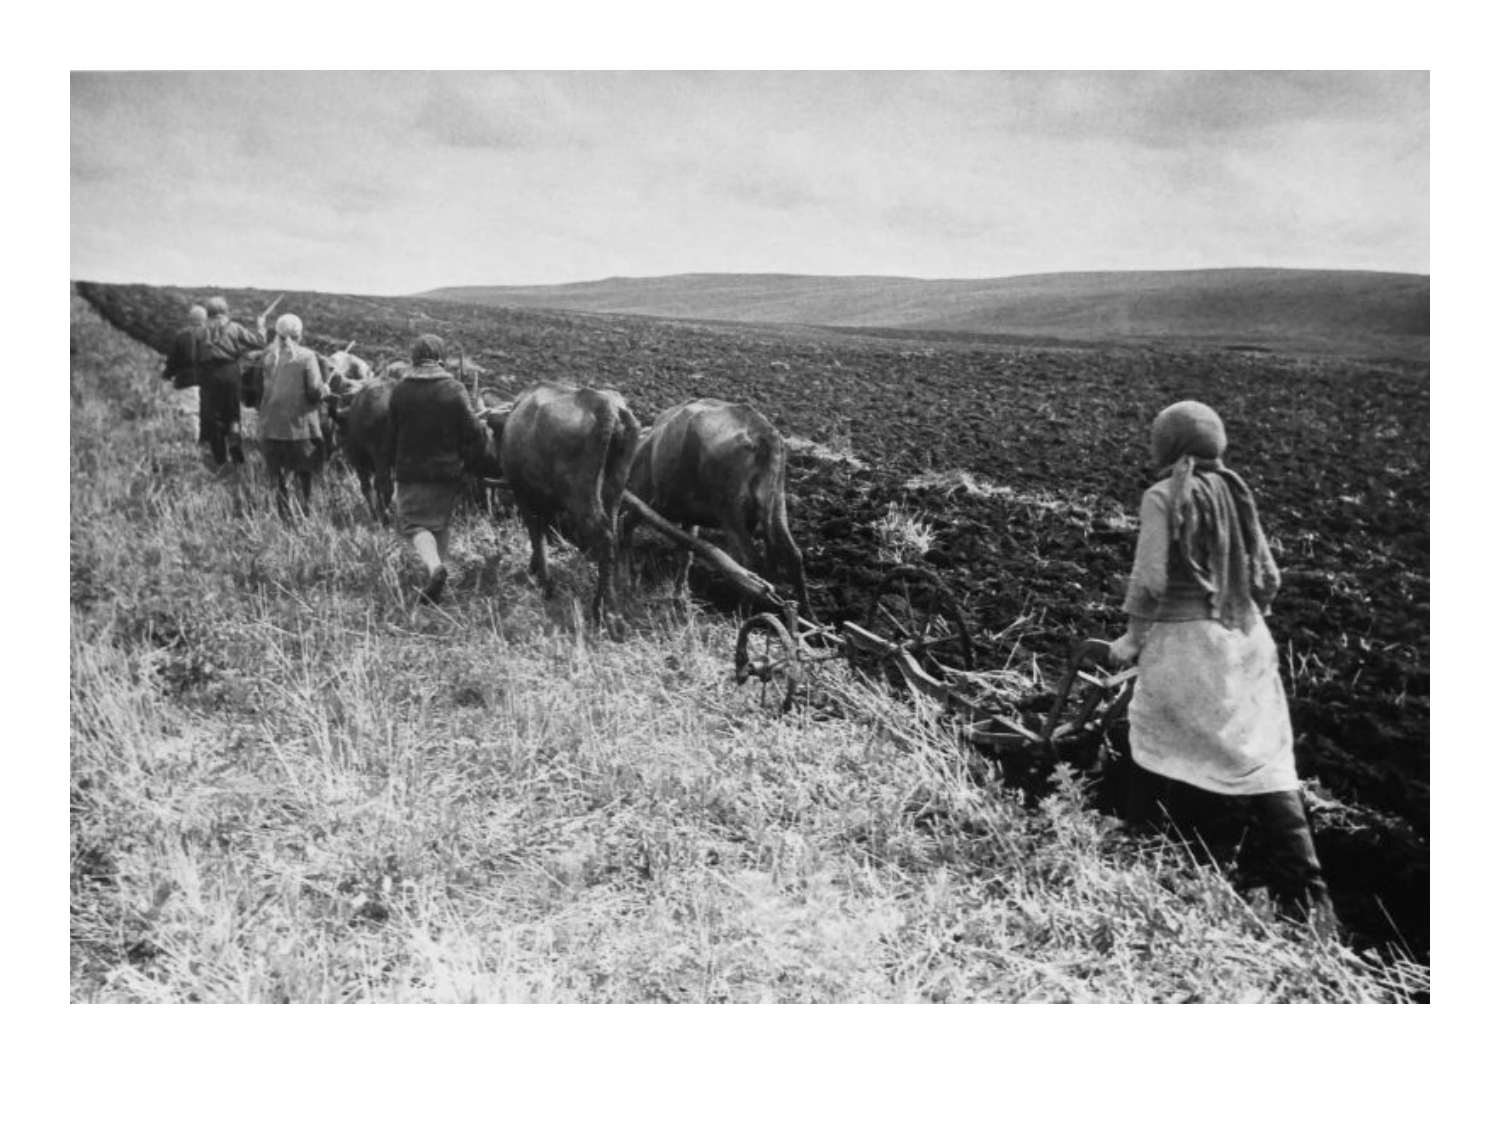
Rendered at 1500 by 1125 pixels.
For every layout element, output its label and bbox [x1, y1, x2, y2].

picture [70, 70, 1430, 1004]
